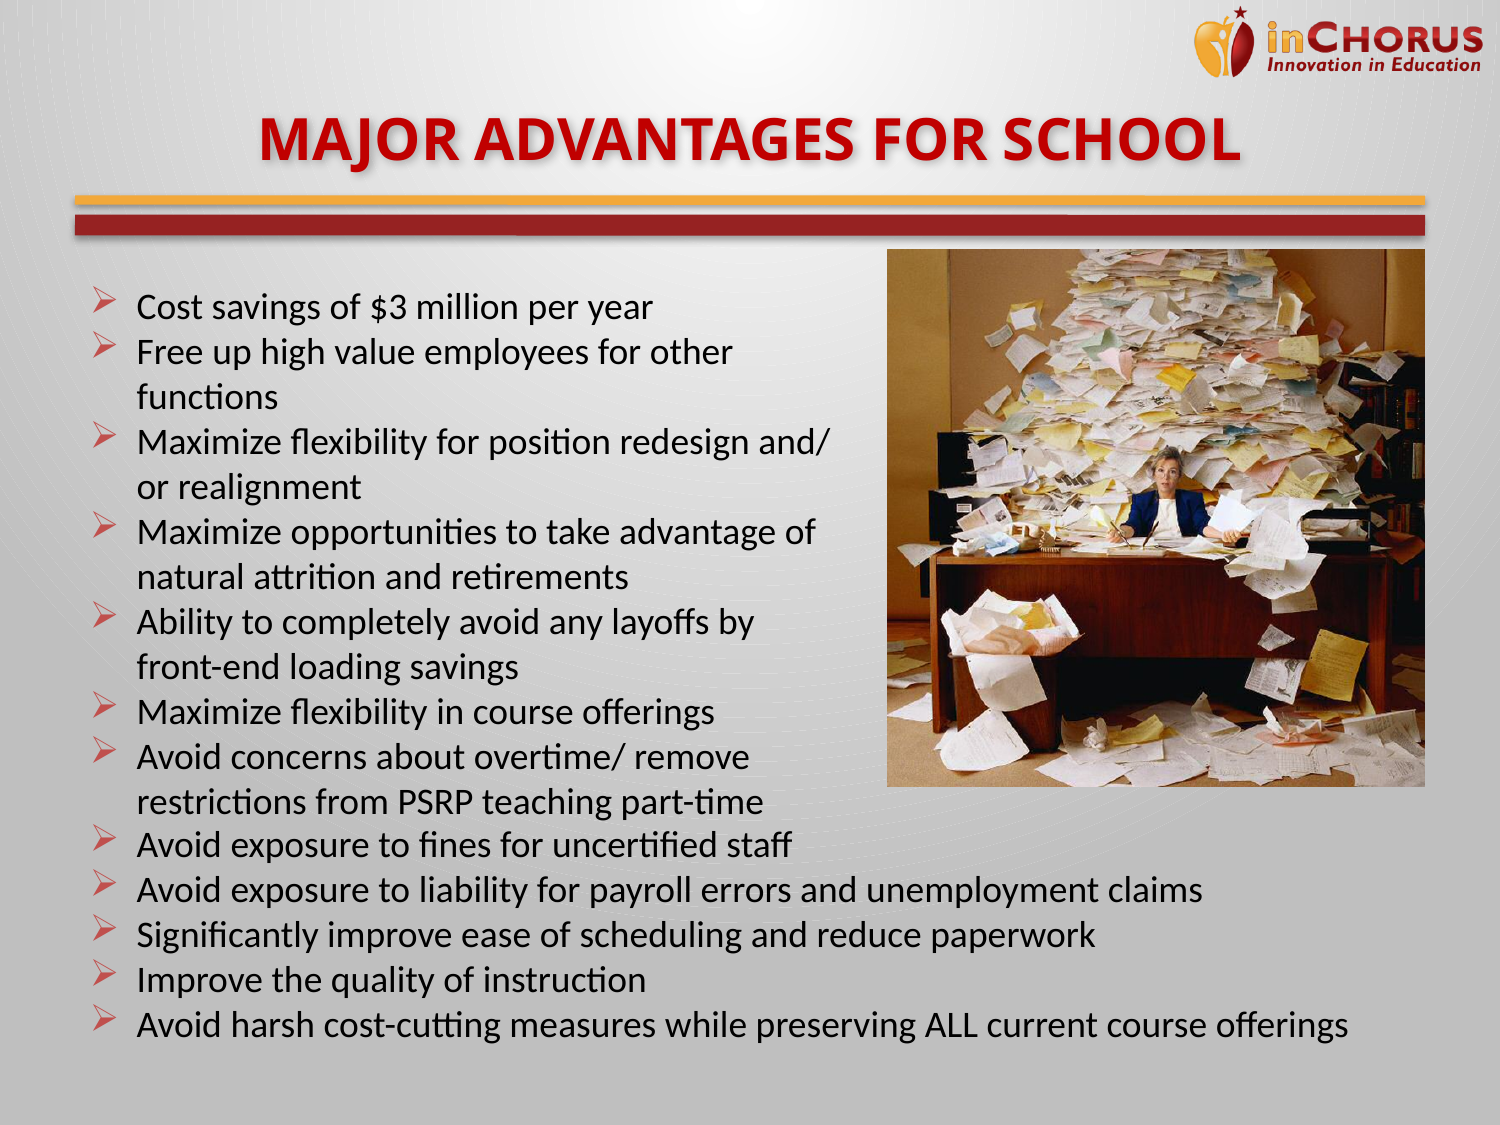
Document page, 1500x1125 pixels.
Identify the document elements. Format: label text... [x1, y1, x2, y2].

picture [1190, 4, 1488, 80]
title Major advantages for school [75, 87, 1425, 188]
text_box Avoid exposure to fines for uncertified staff Avoid exposure to liability for payroll errors and unemployment claims Significantly improve ease of scheduling and reduce paperwork Improve the quality of instruction Avoid harsh cost-cutting measures while preserving ALL current course offerings [74, 812, 1413, 1053]
text_box Cost savings of $3 million per year Free up high value employees for other functions Maximize flexibility for position redesign and/ or realignment Maximize opportunities to take advantage of natural attrition and retirements Ability to completely avoid any layoffs by front-end loading savings Maximize flexibility in course offerings Avoid concerns about overtime/ remove restrictions from PSRP teaching part-time [75, 274, 863, 812]
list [887, 249, 1425, 788]
